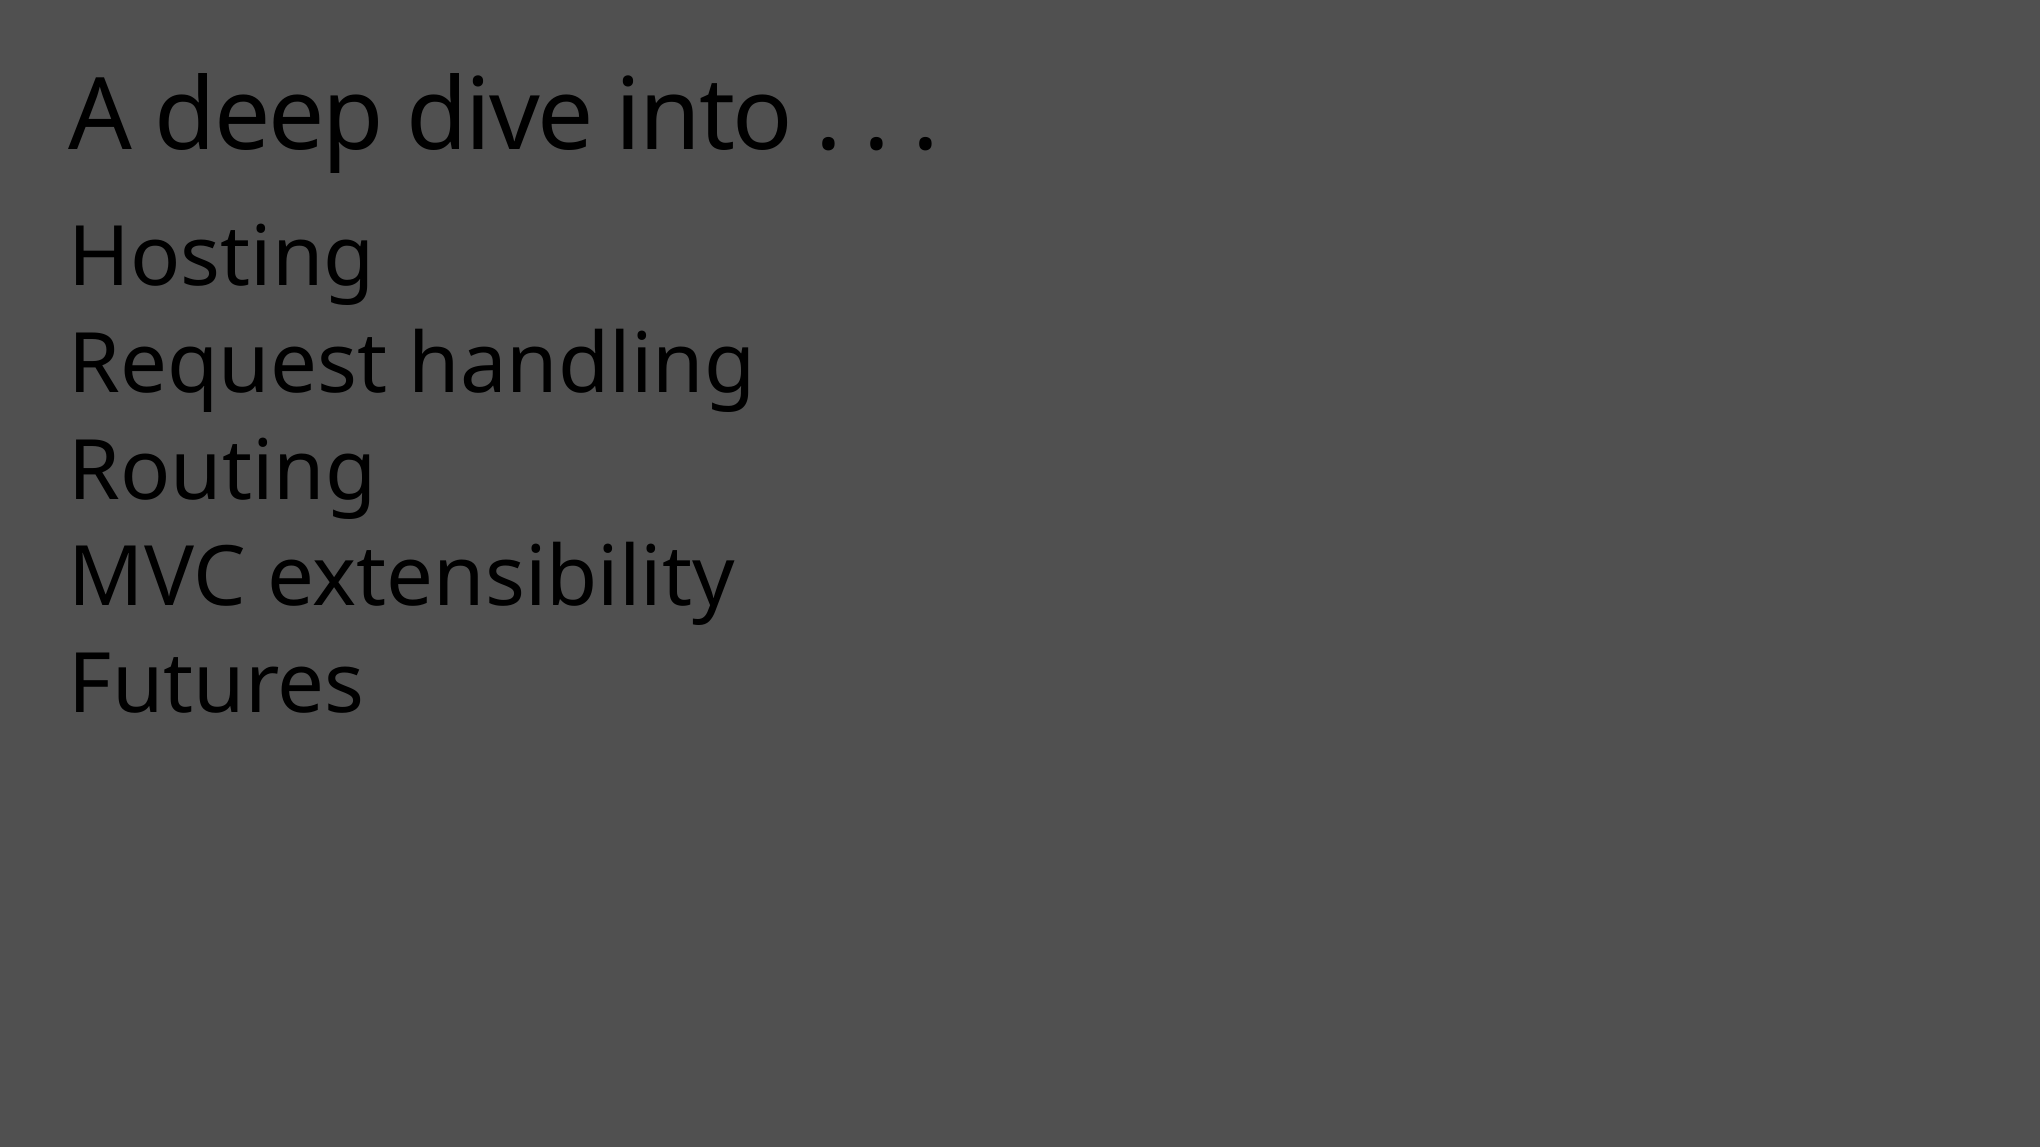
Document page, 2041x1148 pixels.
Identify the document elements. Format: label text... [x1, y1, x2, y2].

title A deep dive into . . . [45, 48, 1996, 198]
list Hosting Request handling Routing MVC extensibility Futures [45, 198, 1996, 876]
